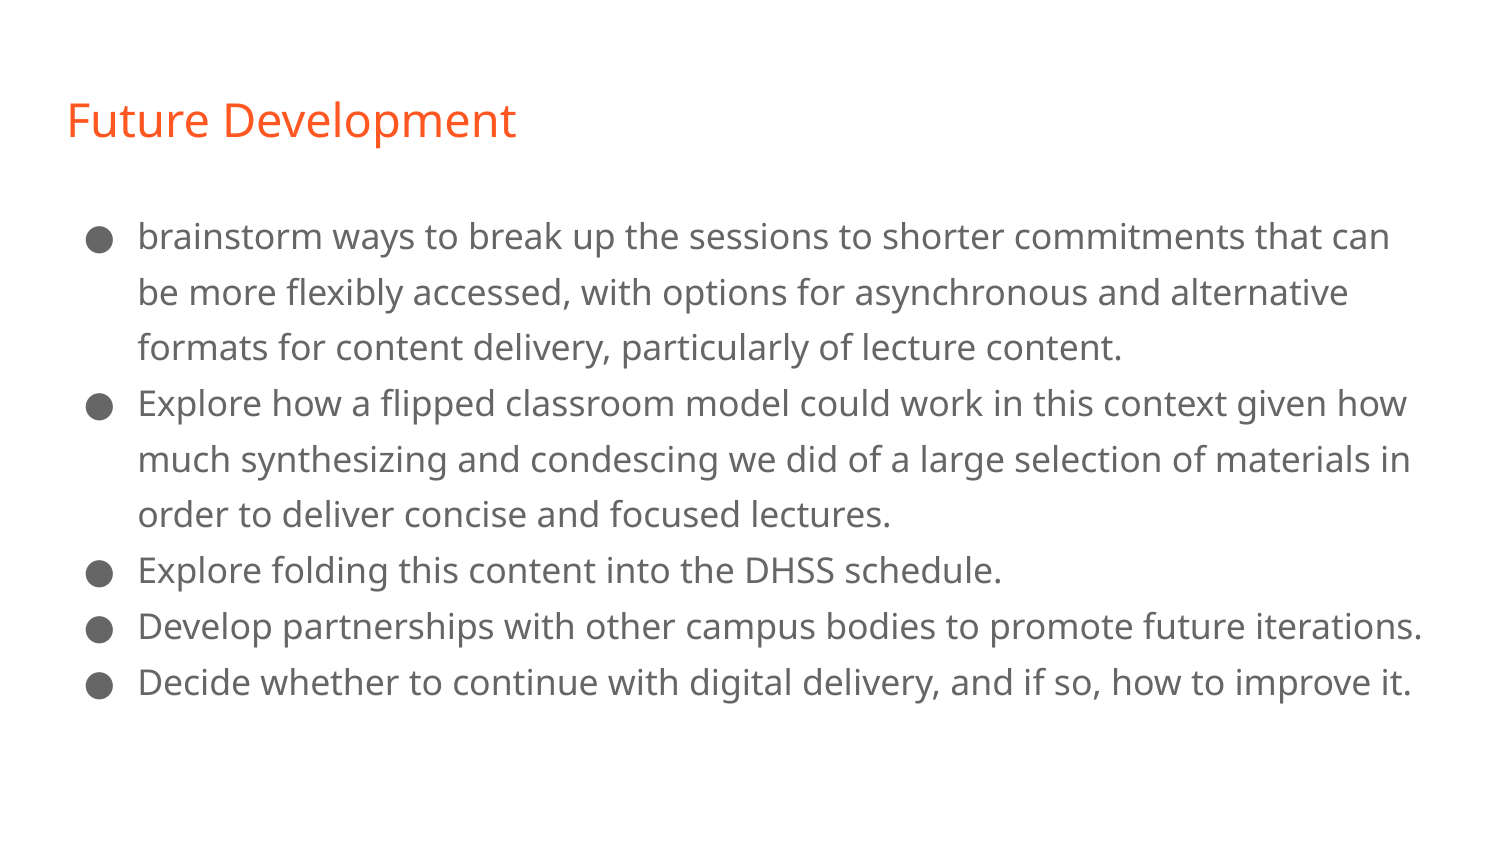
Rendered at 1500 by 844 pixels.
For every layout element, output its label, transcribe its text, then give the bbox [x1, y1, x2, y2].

title Future Development [51, 72, 1449, 167]
list brainstorm ways to break up the sessions to shorter commitments that can be more flexibly accessed, with options for asynchronous and alternative formats for content delivery, particularly of lecture content. Explore how a flipped classroom model could work in this context given how much synthesizing and condescing we did of a large selection of materials in order to deliver concise and focused lectures. Explore folding this content into the DHSS schedule. Develop partnerships with other campus bodies to promote future iterations. Decide whether to continue with digital delivery, and if so, how to improve it. [51, 189, 1449, 750]
